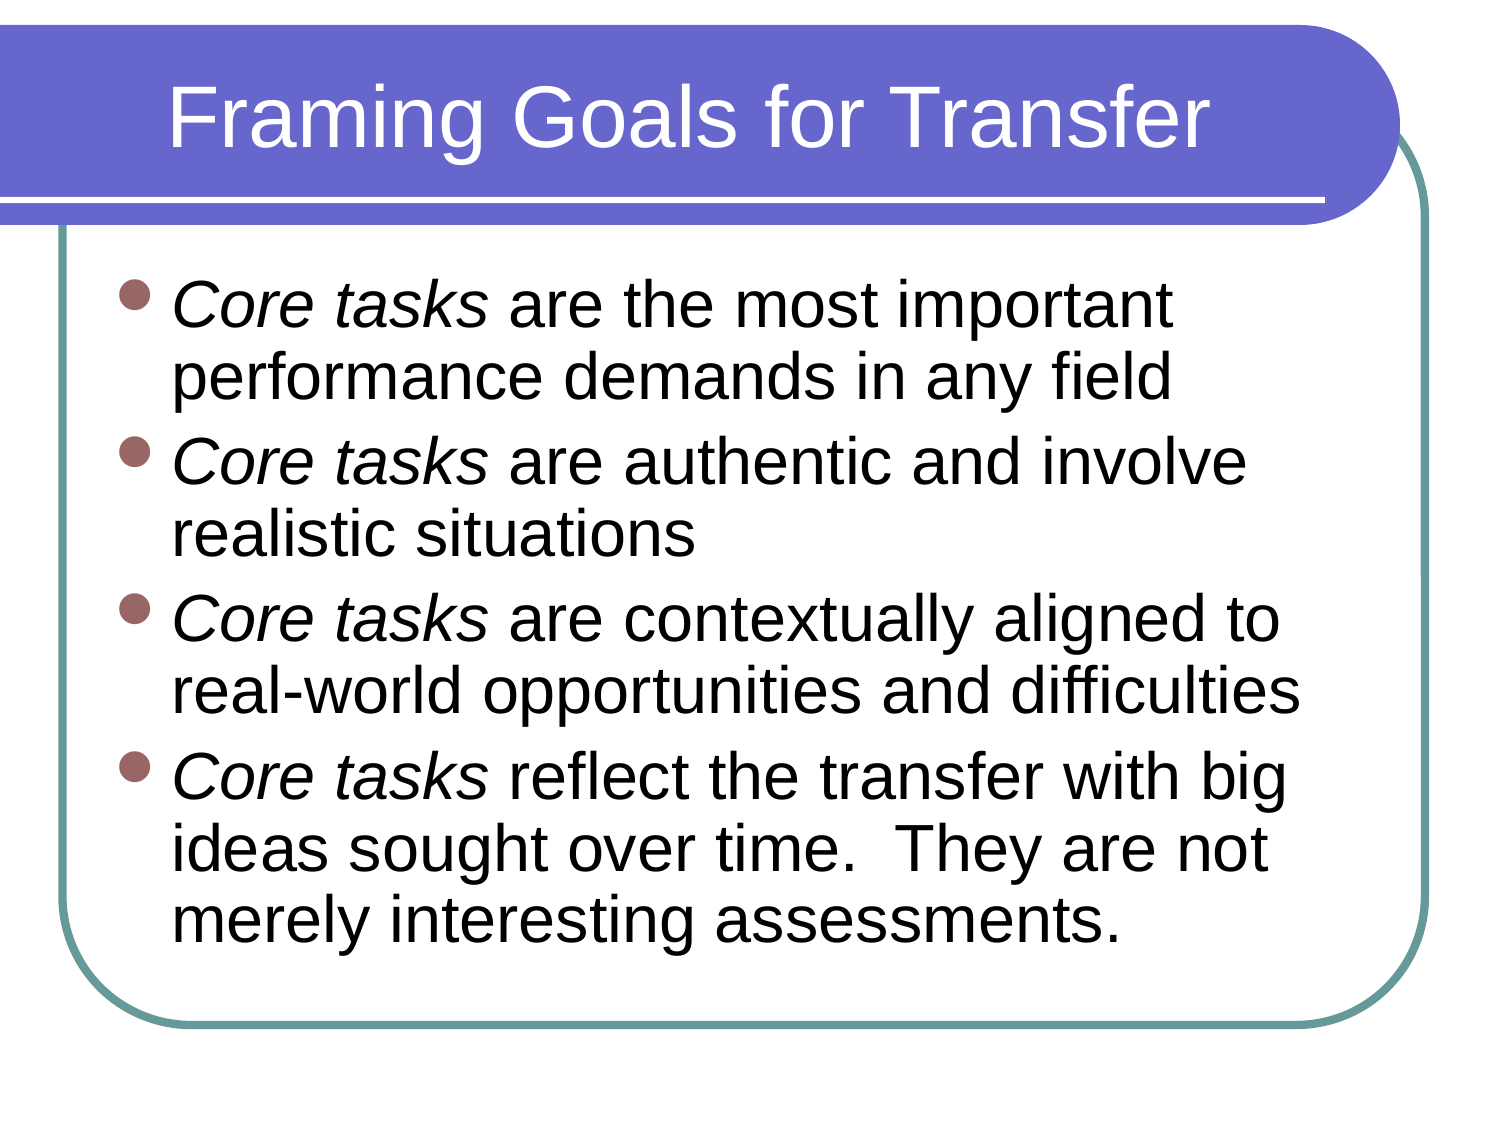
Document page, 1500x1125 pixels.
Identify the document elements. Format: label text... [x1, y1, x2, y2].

title Framing Goals for Transfer [31, 37, 1348, 188]
list Core tasks are the most important performance demands in any field Core tasks are authentic and involve realistic situations Core tasks are contextually aligned to real-world opportunities and difficulties Core tasks reflect the transfer with big ideas sought over time. They are not merely interesting assessments. [99, 262, 1401, 988]
